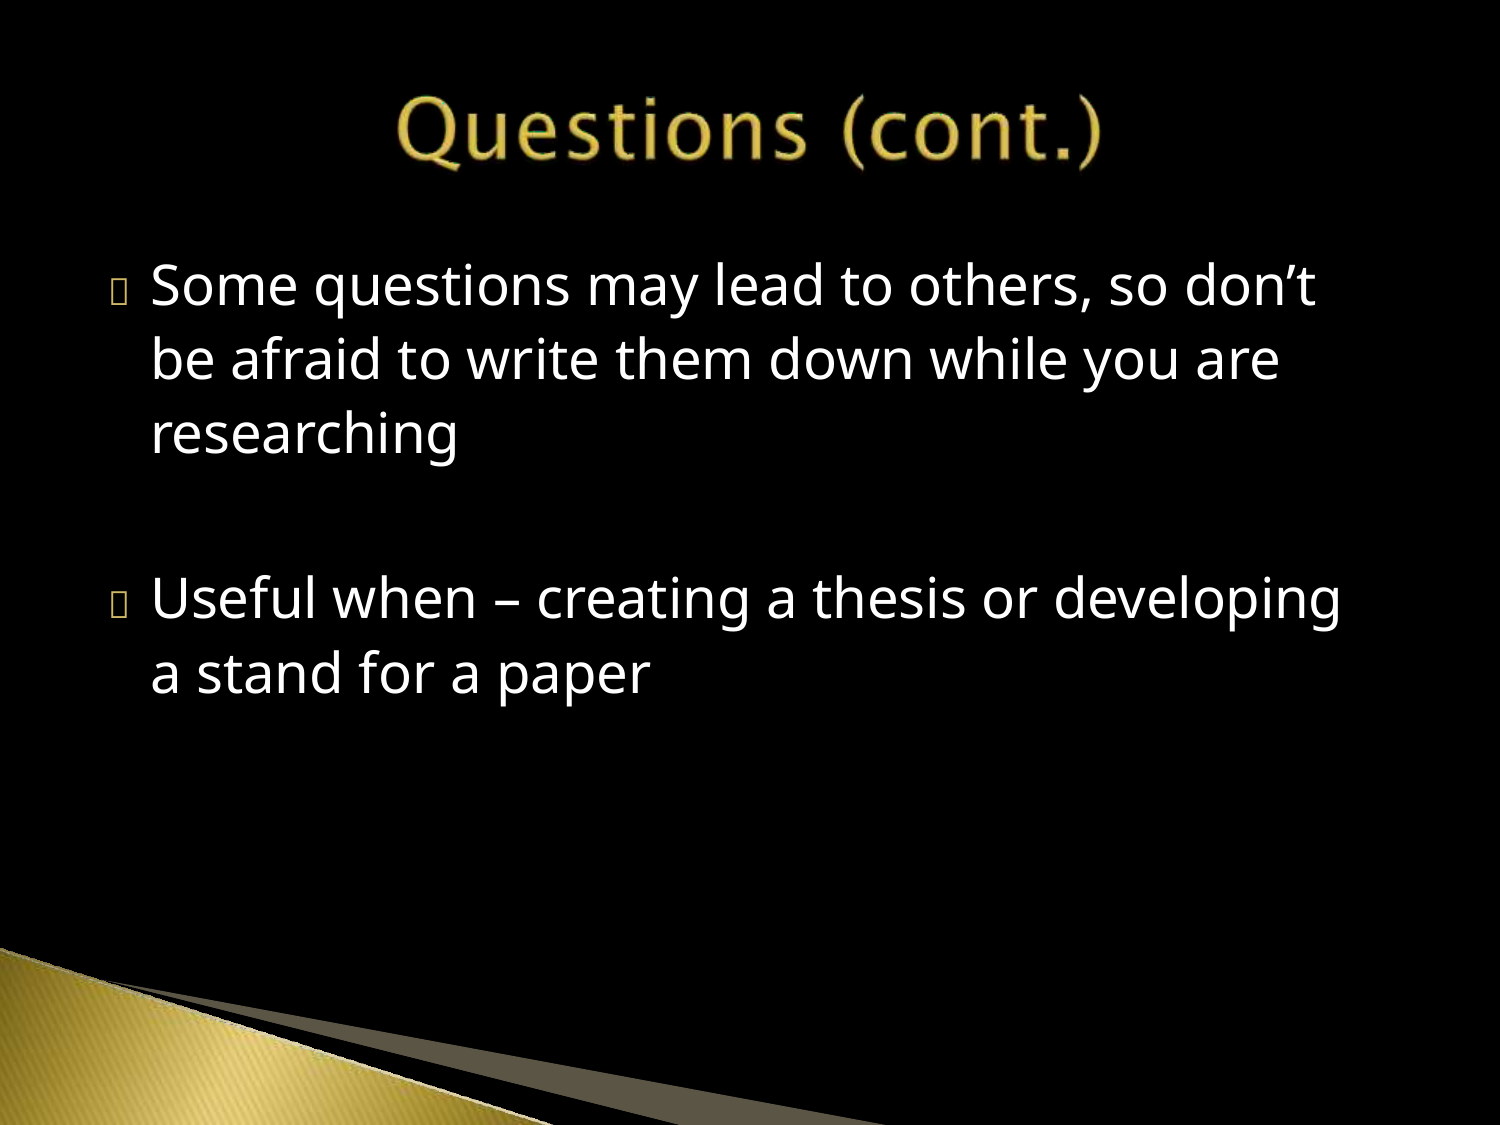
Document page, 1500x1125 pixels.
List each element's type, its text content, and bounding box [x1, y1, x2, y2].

picture [0, 948, 558, 1125]
title  Some questions may lead to others, so don’t be afraid to write them down while you are researching [105, 240, 1371, 466]
text_box  Useful when – creating a thesis or developing a stand for a paper [105, 553, 1389, 705]
text_box [335, 56, 1189, 200]
